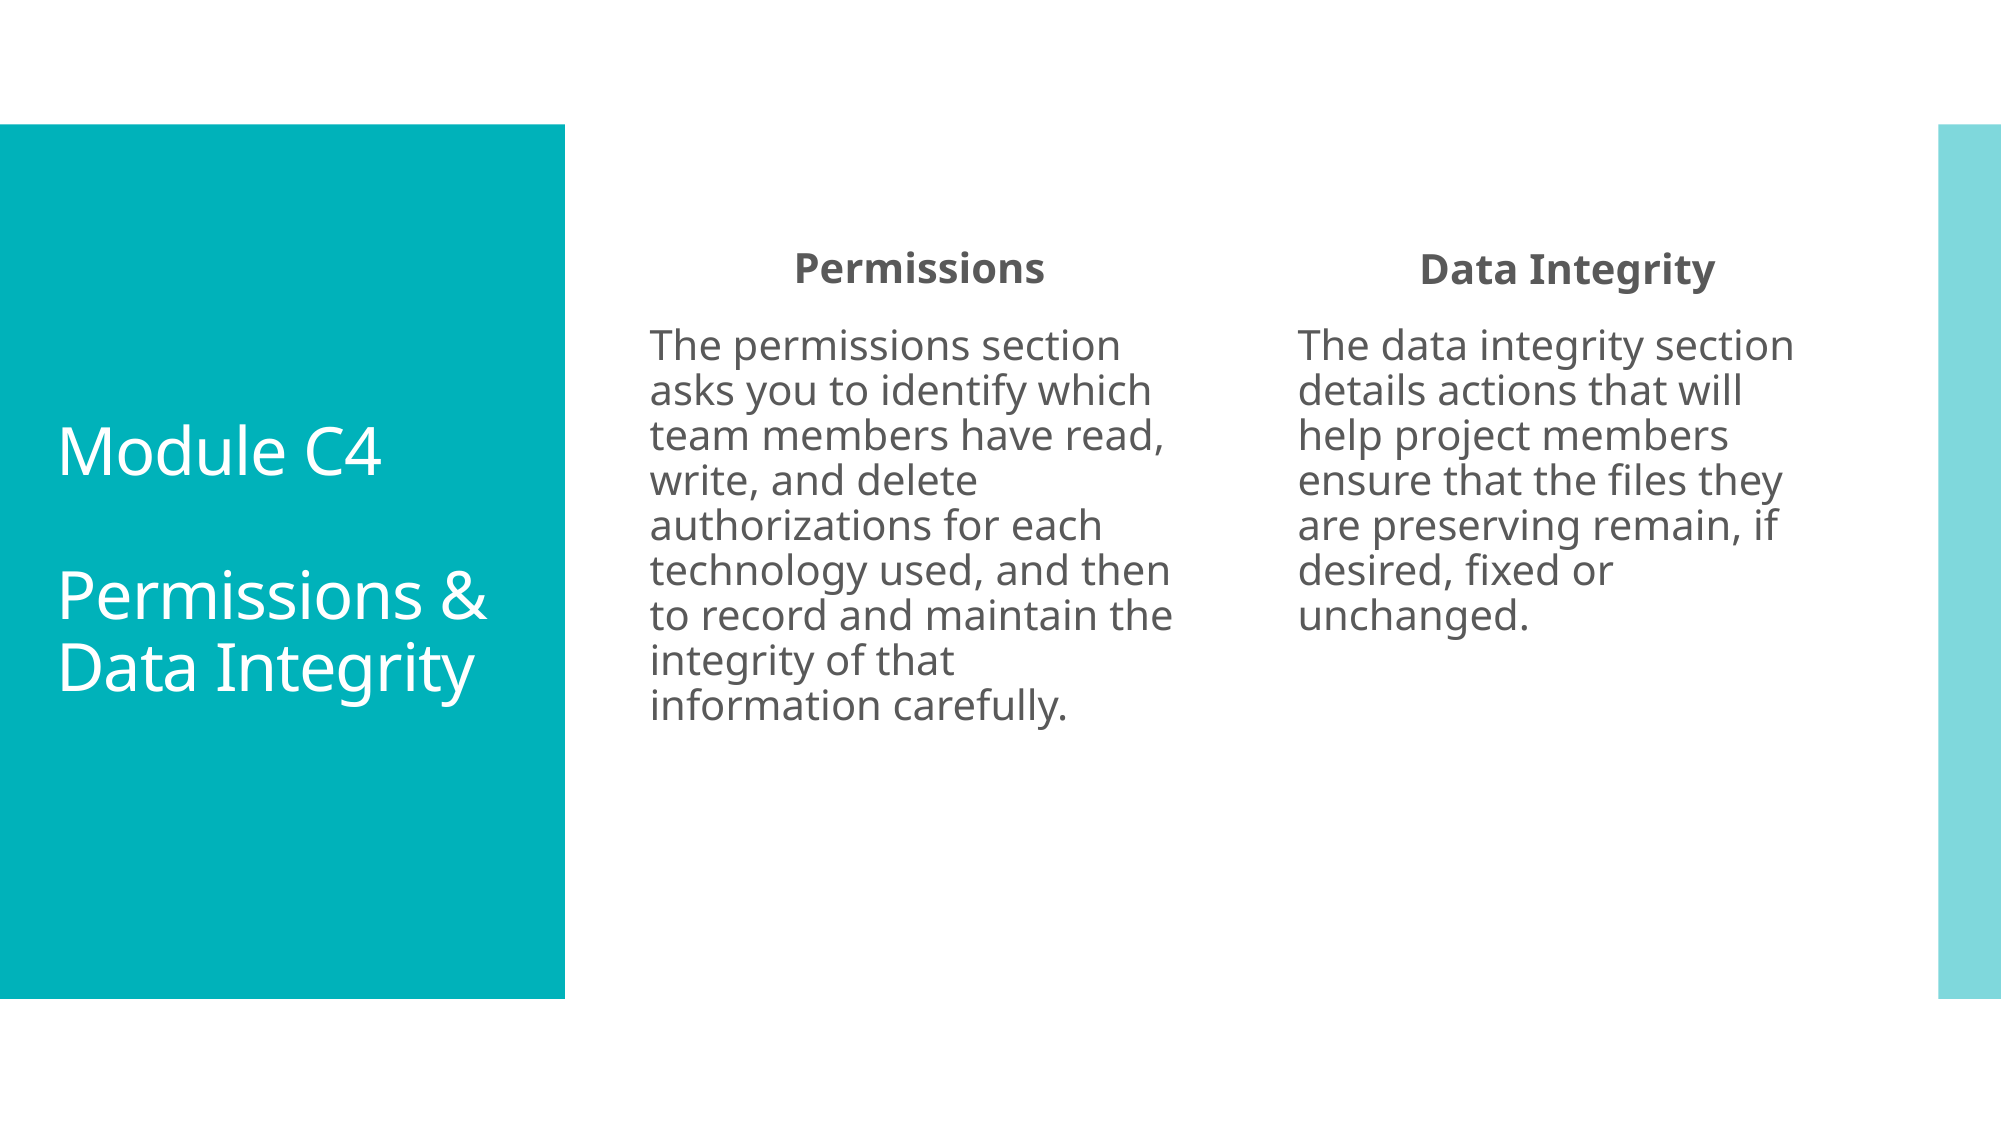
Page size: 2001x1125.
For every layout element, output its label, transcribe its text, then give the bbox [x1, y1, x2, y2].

list Data Integrity [1282, 167, 1853, 302]
list Permissions [634, 167, 1205, 301]
list The data integrity section details actions that will help project members ensure that the files they are preserving remain, if desired, fixed or unchanged. [1282, 316, 1853, 977]
title Module C4 Permissions & Data Integrity [41, 184, 525, 940]
list The permissions section asks you to identify which team members have read, write, and delete authorizations for each technology used, and then to record and maintain the integrity of that information carefully. [634, 316, 1205, 977]
